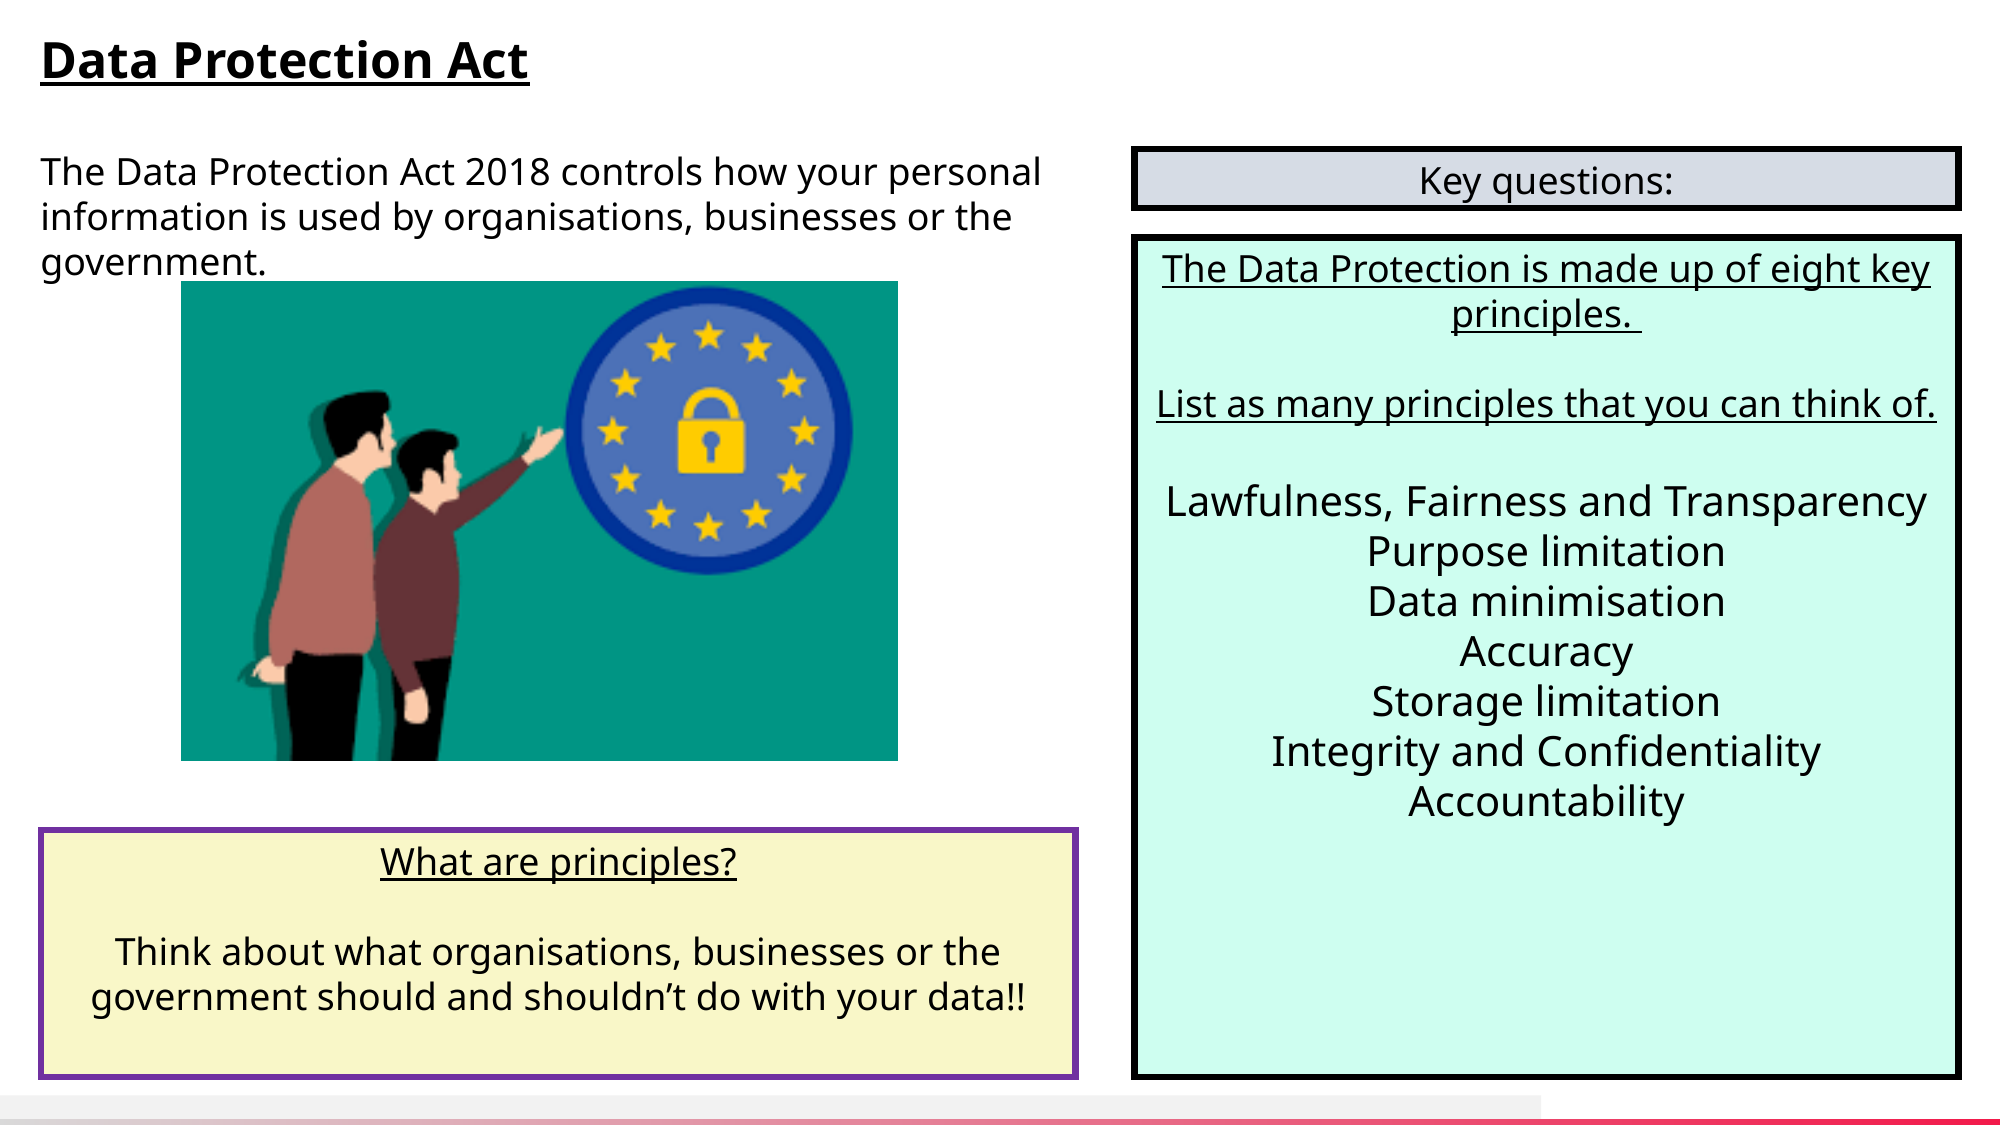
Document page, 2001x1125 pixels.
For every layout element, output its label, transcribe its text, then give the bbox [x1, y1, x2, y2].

text_box The Data Protection is made up of eight key principles. List as many principles that you can think of. Lawfulness, Fairness and Transparency Purpose limitation Data minimisation Accuracy Storage limitation Integrity and Confidentiality Accountability [1133, 237, 1960, 1078]
text_box What are principles? Think about what organisations, businesses or the government should and shouldn’t do with your data!! [40, 829, 1077, 1078]
picture [181, 281, 898, 762]
text_box Data Protection Act The Data Protection Act 2018 controls how your personal information is used by organisations, businesses or the government. [25, 21, 1100, 291]
text_box Key questions: [1133, 148, 1960, 209]
